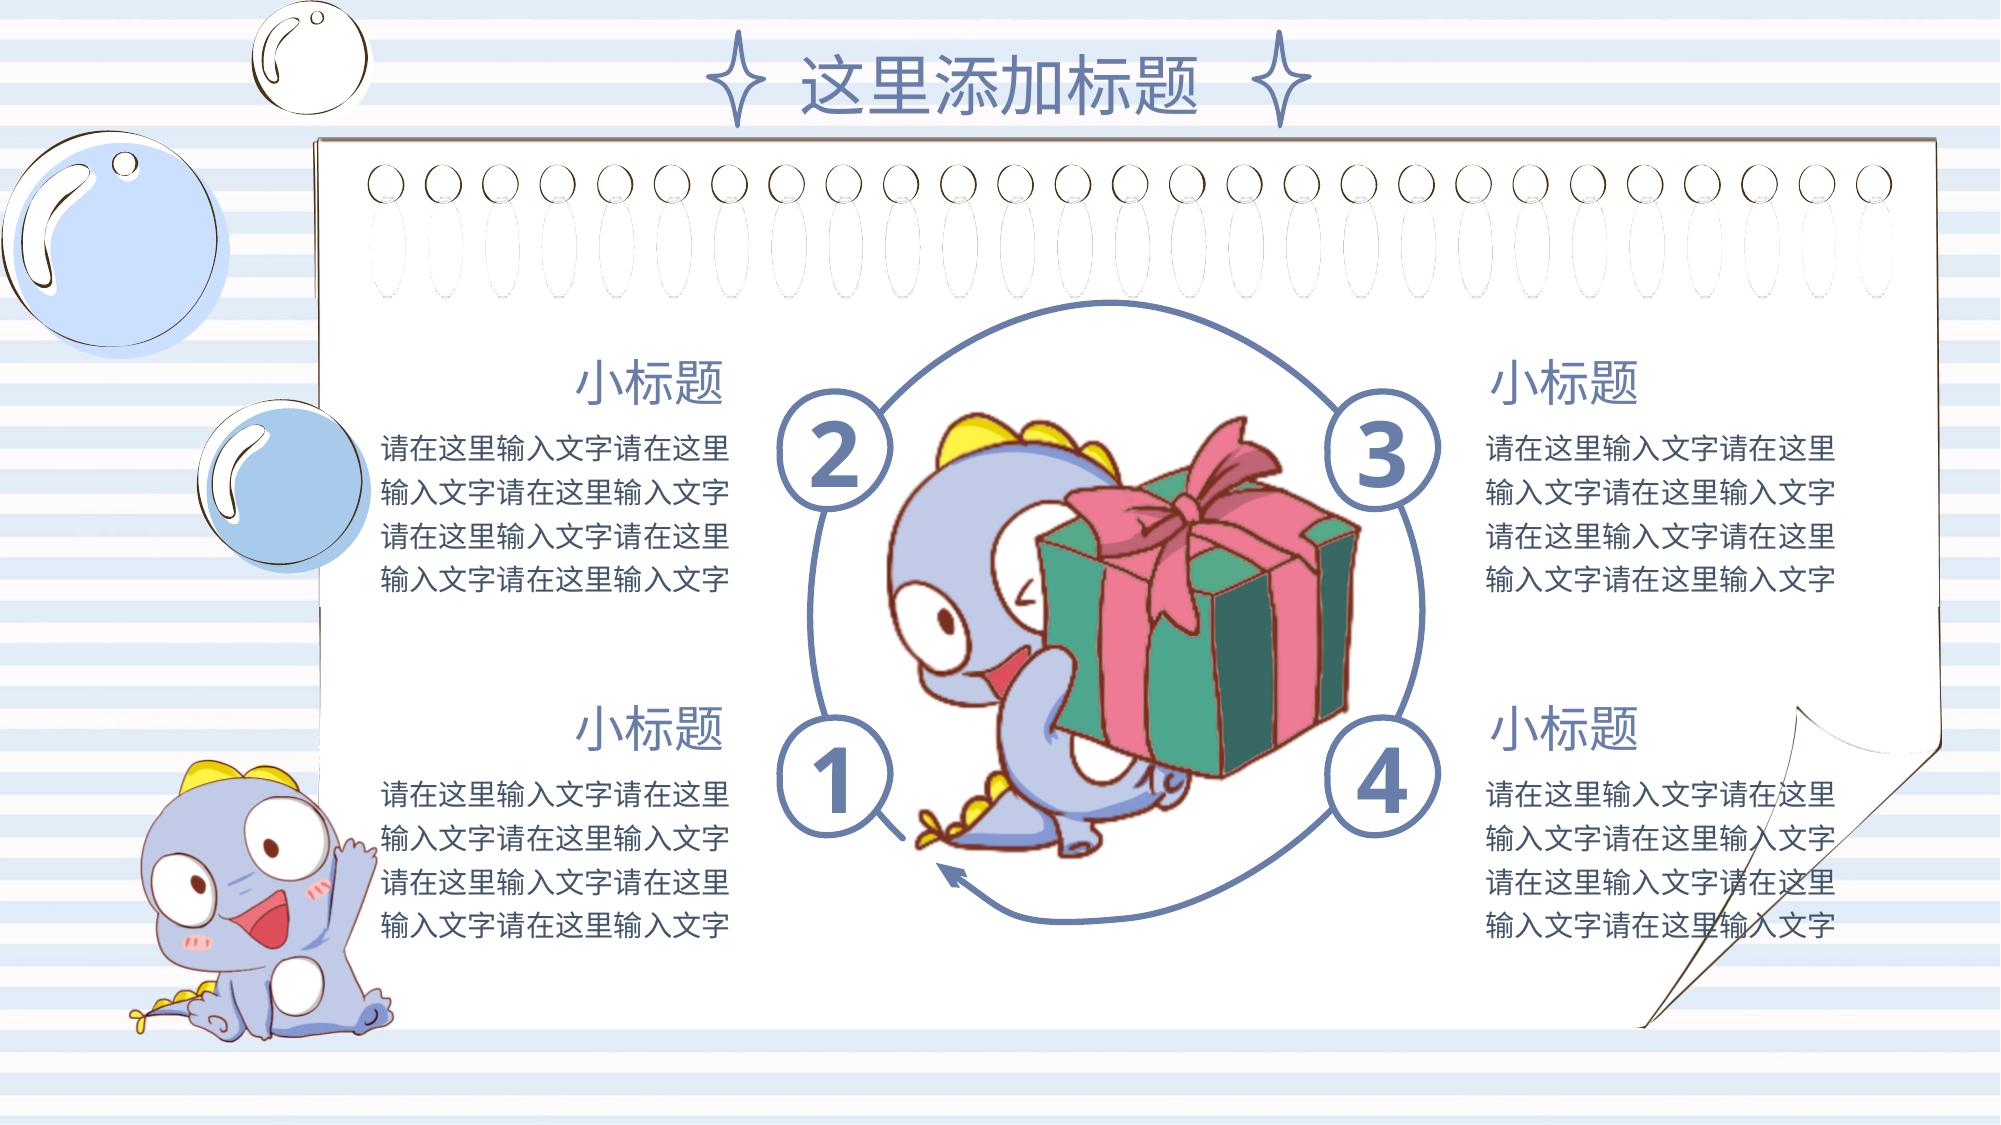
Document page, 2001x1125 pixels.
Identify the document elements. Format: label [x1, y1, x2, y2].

picture [0, 0, 2001, 1125]
text_box [0, 0, 1942, 1029]
text_box [1584, 343, 1864, 607]
text_box [1584, 689, 1864, 953]
